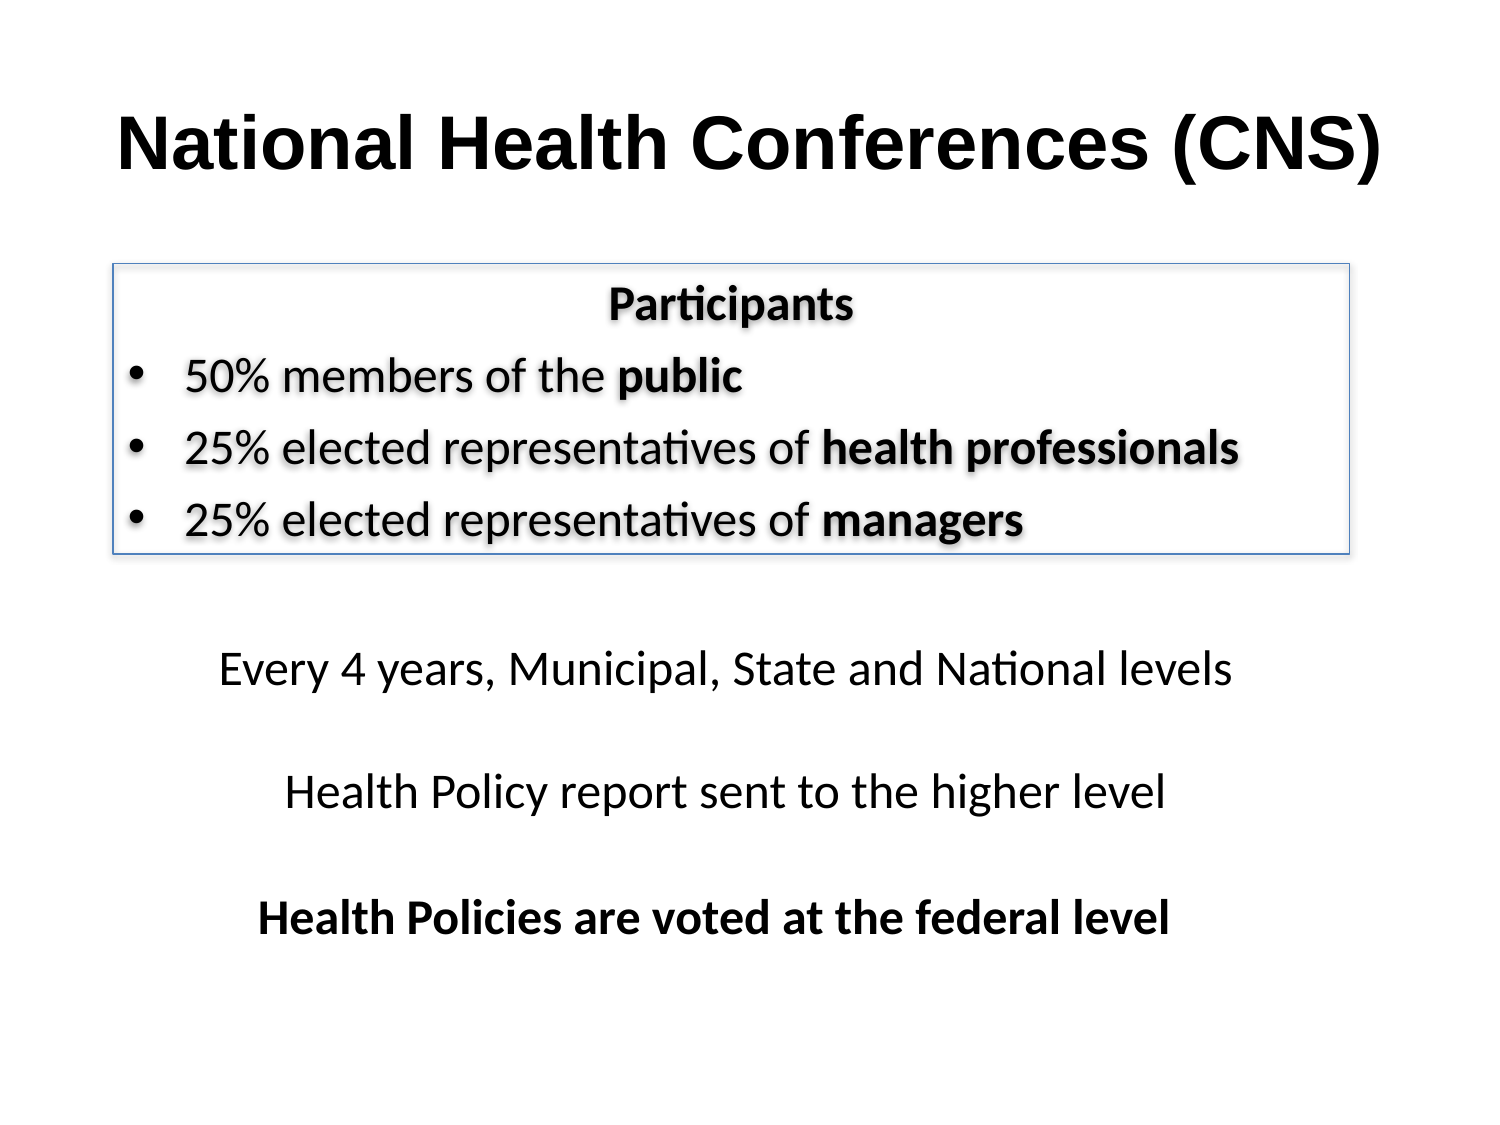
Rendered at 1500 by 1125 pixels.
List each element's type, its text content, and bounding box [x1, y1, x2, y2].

text_box Health Policies are voted at the federal level [113, 877, 1350, 952]
title National Health Conferences (CNS) [75, 45, 1425, 233]
text_box Health Policy report sent to the higher level [113, 750, 1350, 826]
text_box Every 4 years, Municipal, State and National levels [113, 628, 1350, 704]
text_box Participants 50% members of the public 25% elected representatives of health professionals 25% elected representatives of managers [112, 263, 1350, 555]
